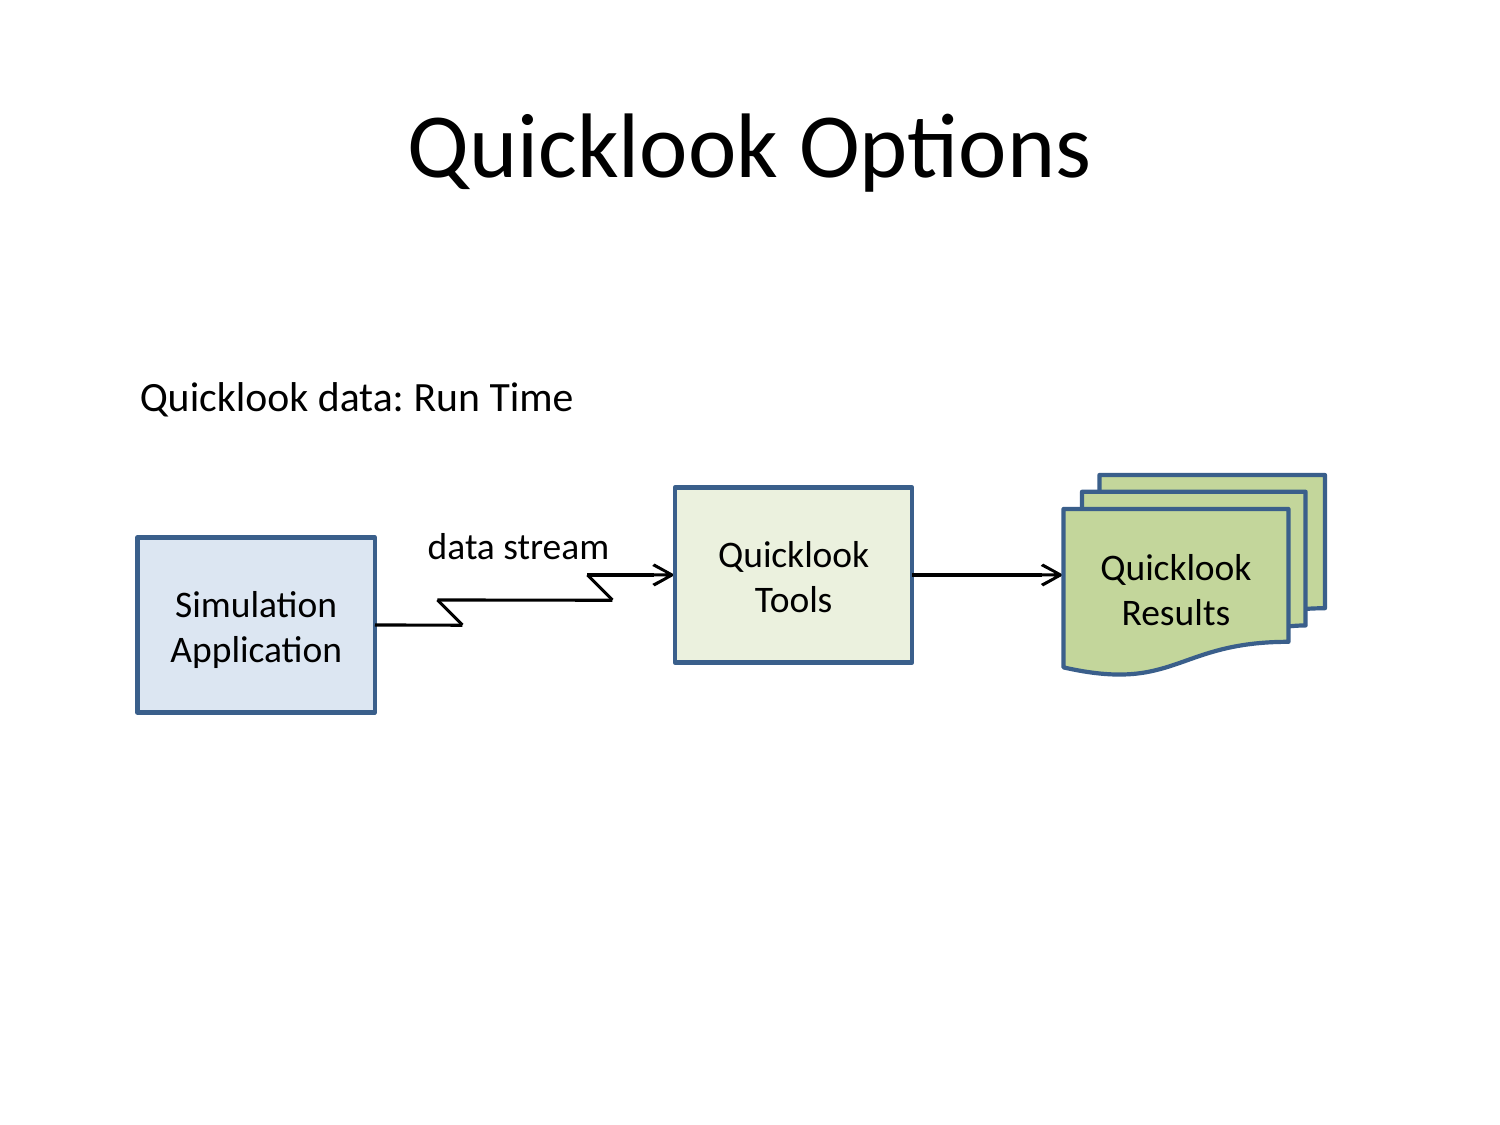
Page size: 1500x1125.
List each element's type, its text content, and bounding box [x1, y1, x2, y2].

text_box Quicklook data: Run Time [125, 362, 613, 428]
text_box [437, 599, 463, 626]
text_box Quicklook Results [1061, 472, 1328, 677]
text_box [587, 574, 613, 601]
text_box Quicklook Tools [673, 485, 914, 665]
title Quicklook Options [75, 50, 1425, 233]
text_box Simulation Application [135, 535, 377, 715]
text_box data stream [412, 514, 625, 575]
